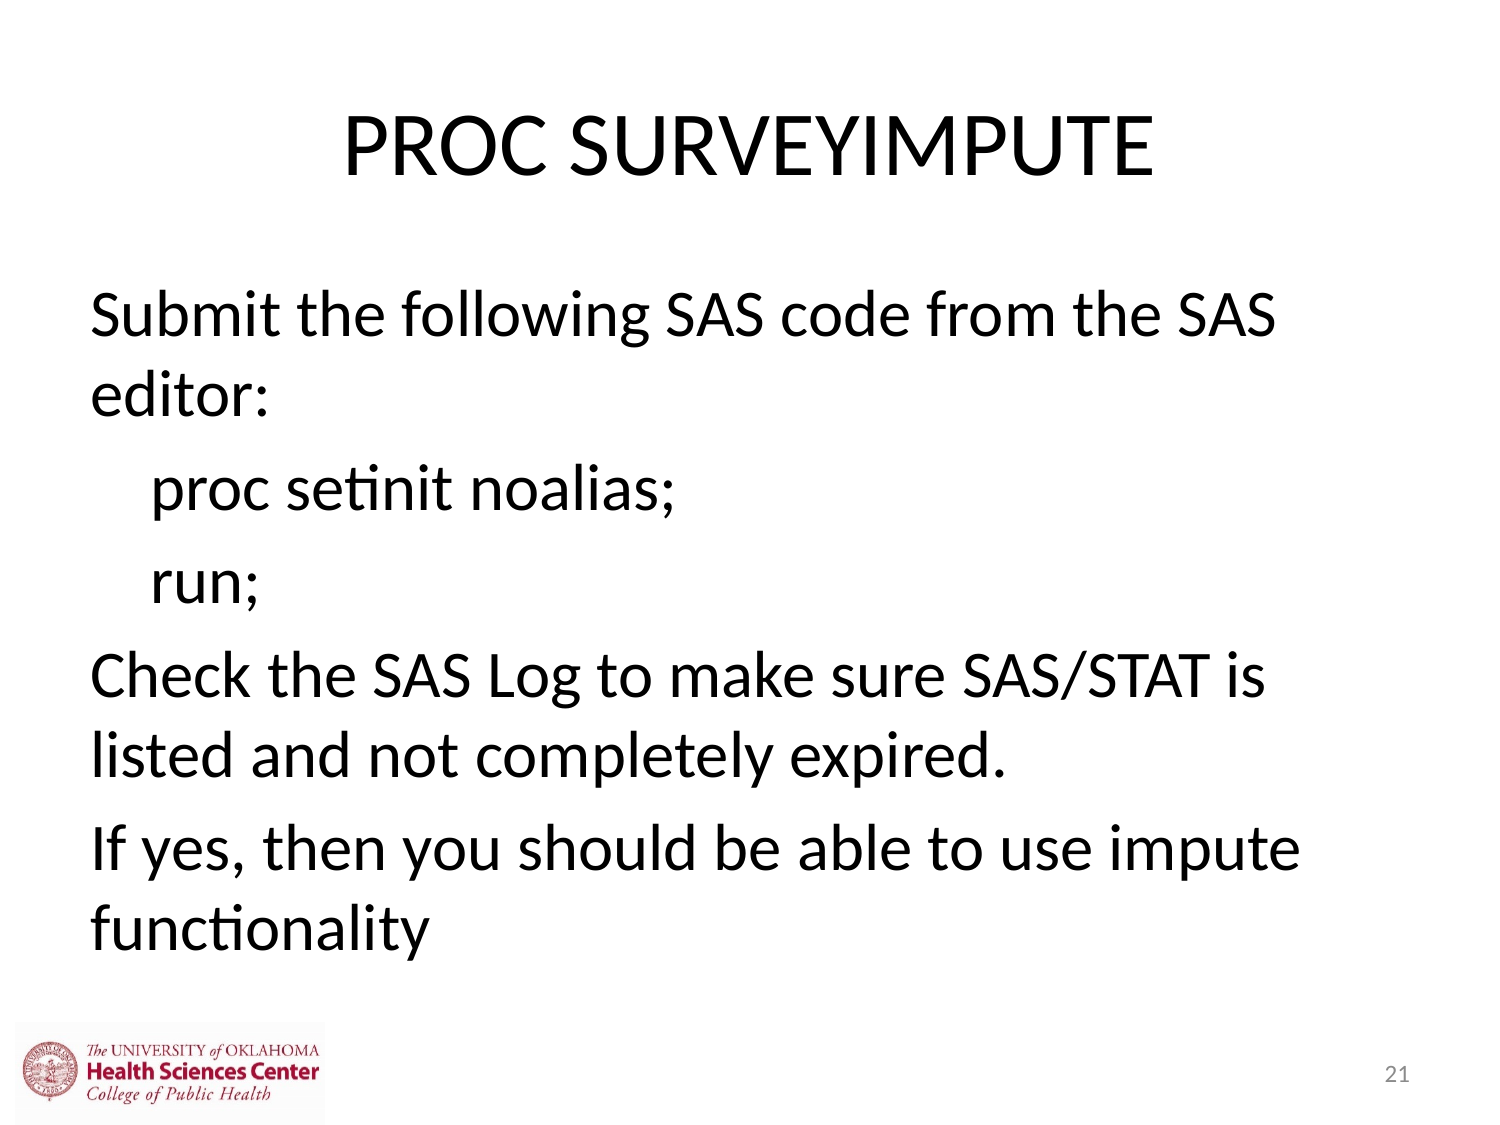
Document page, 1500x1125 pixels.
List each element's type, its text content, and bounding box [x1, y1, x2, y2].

list Submit the following SAS code from the SAS editor: proc setinit noalias; run; Check the SAS Log to make sure SAS/STAT is listed and not completely expired. If yes, then you should be able to use impute functionality [75, 262, 1425, 1005]
picture [15, 1022, 325, 1125]
slide_number 21 [1074, 1042, 1425, 1103]
title PROC SURVEYIMPUTE [75, 45, 1425, 233]
